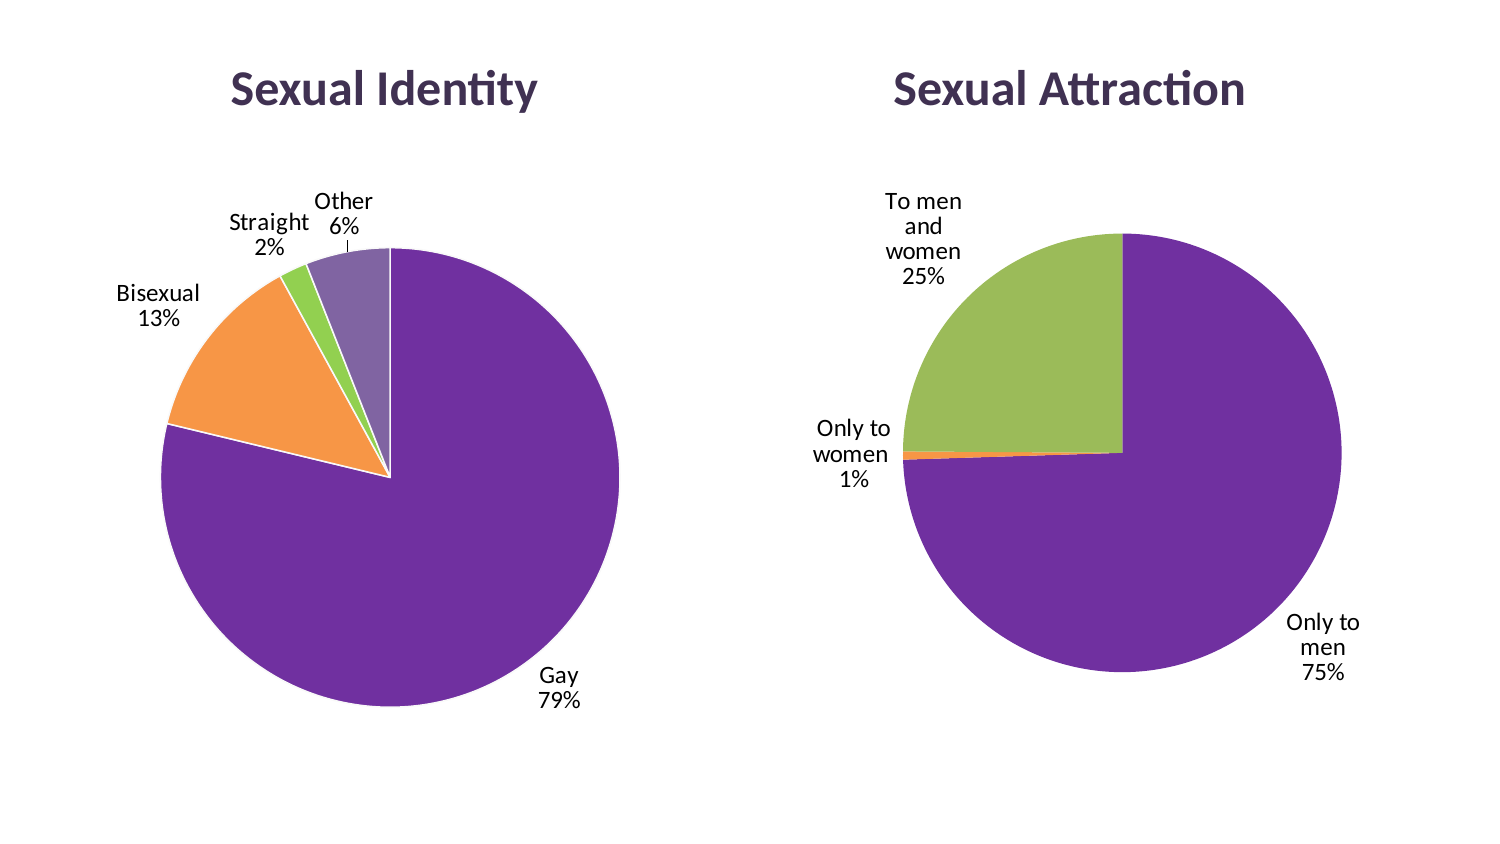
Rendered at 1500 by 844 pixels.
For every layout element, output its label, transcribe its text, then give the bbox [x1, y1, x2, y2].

chart [726, 138, 1436, 754]
list Sexual Attraction [737, 43, 1402, 123]
list Sexual Identity [52, 43, 717, 123]
chart [41, 161, 705, 755]
